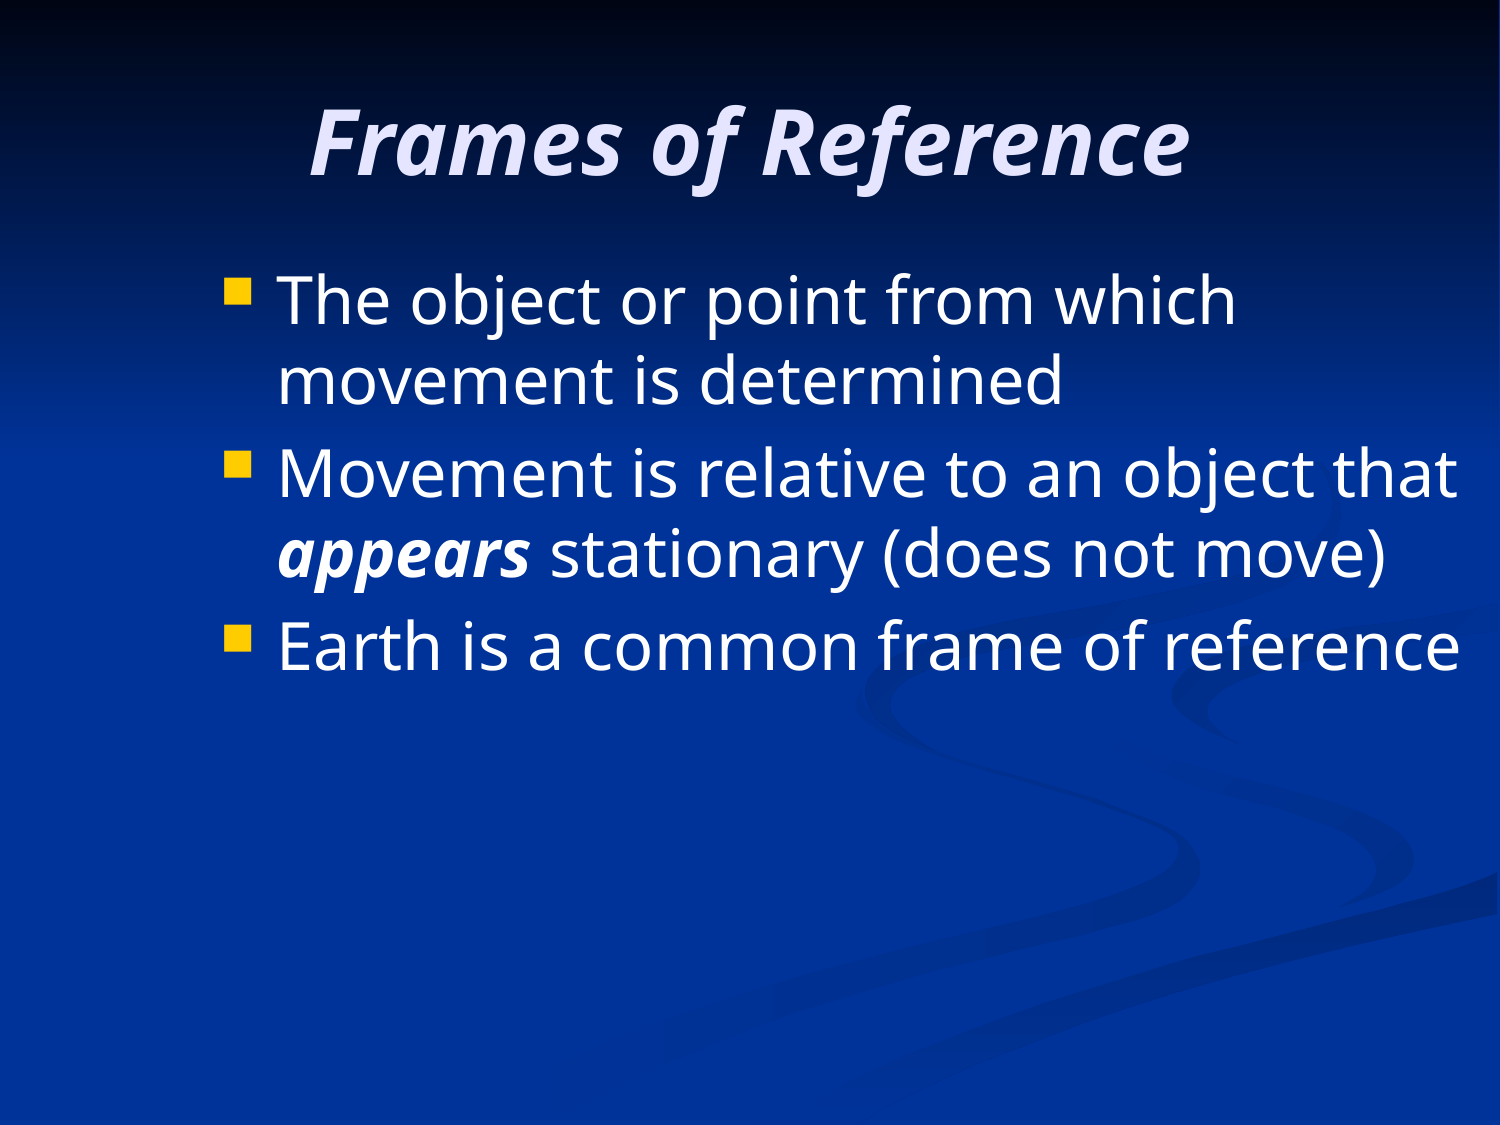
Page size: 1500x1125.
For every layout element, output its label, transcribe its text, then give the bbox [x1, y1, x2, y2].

list The object or point from which movement is determined Movement is relative to an object that appears stationary (does not move) Earth is a common frame of reference [205, 249, 1481, 1063]
title Frames of Reference [74, 44, 1426, 233]
